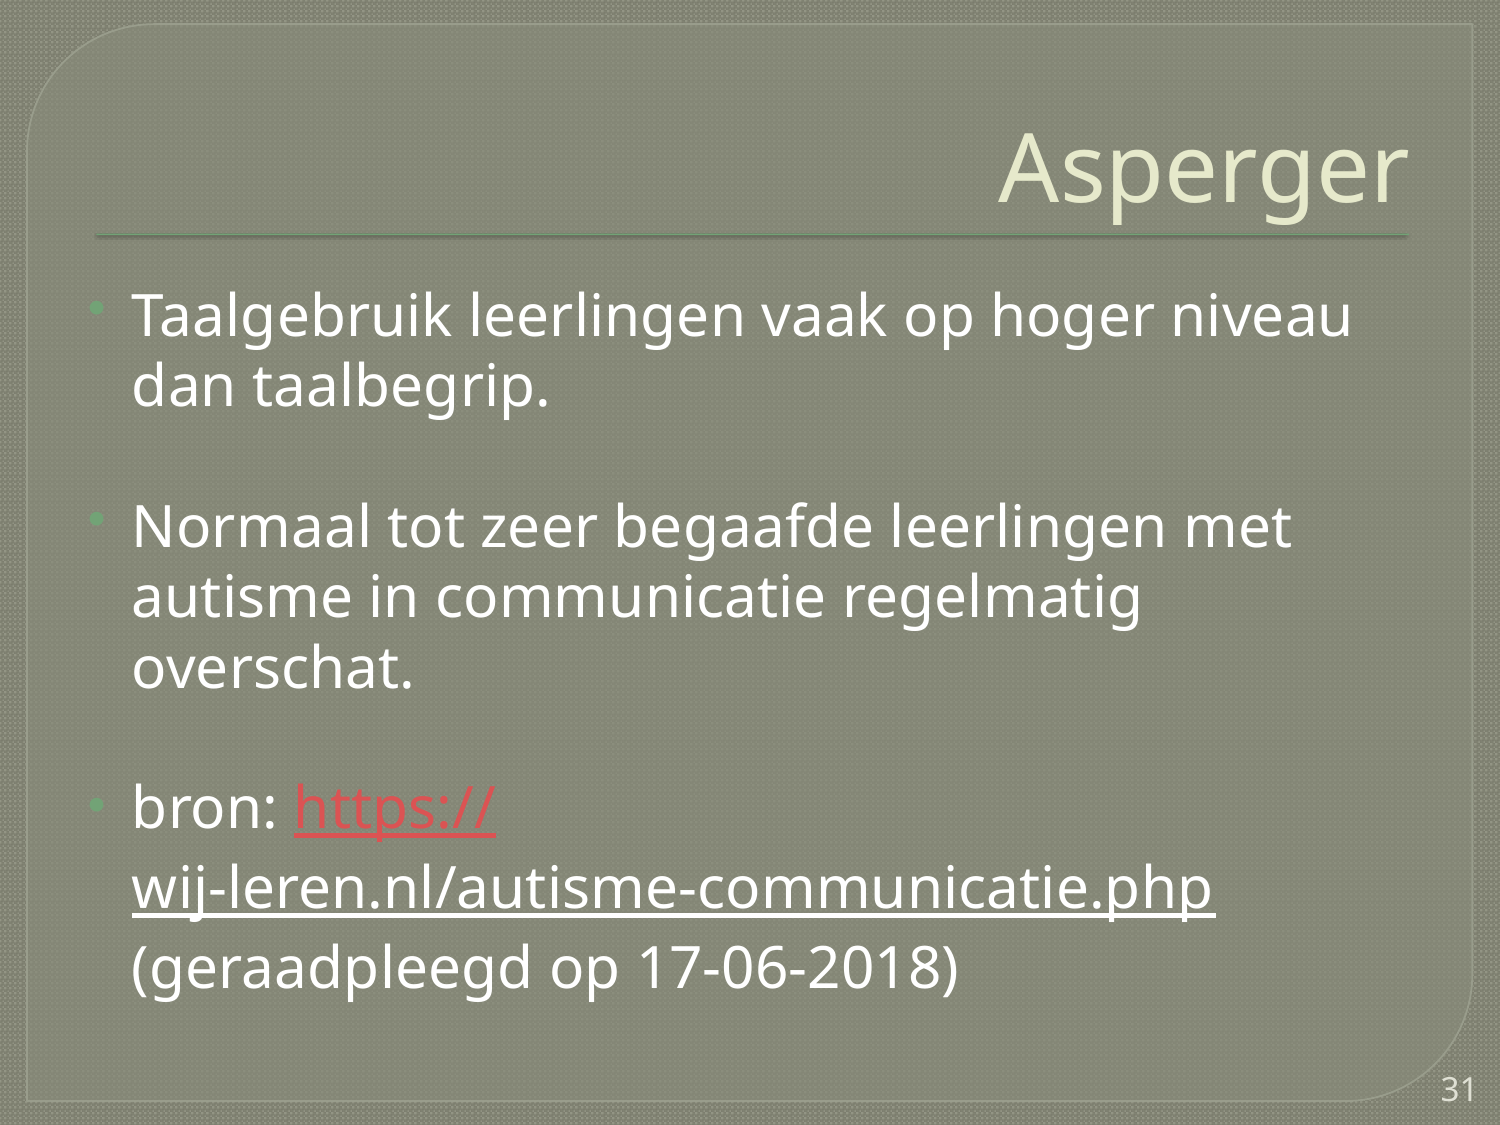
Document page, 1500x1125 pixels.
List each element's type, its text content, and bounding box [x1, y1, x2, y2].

title Asperger [75, 41, 1425, 230]
list Taalgebruik leerlingen vaak op hoger niveau dan taalbegrip. Normaal tot zeer begaafde leerlingen met autisme in communicatie regelmatig overschat. bron: https://wij-leren.nl/autisme-communicatie.php (geraadpleegd op 17-06-2018) [75, 270, 1425, 1013]
slide_number 31 [1417, 1068, 1494, 1114]
